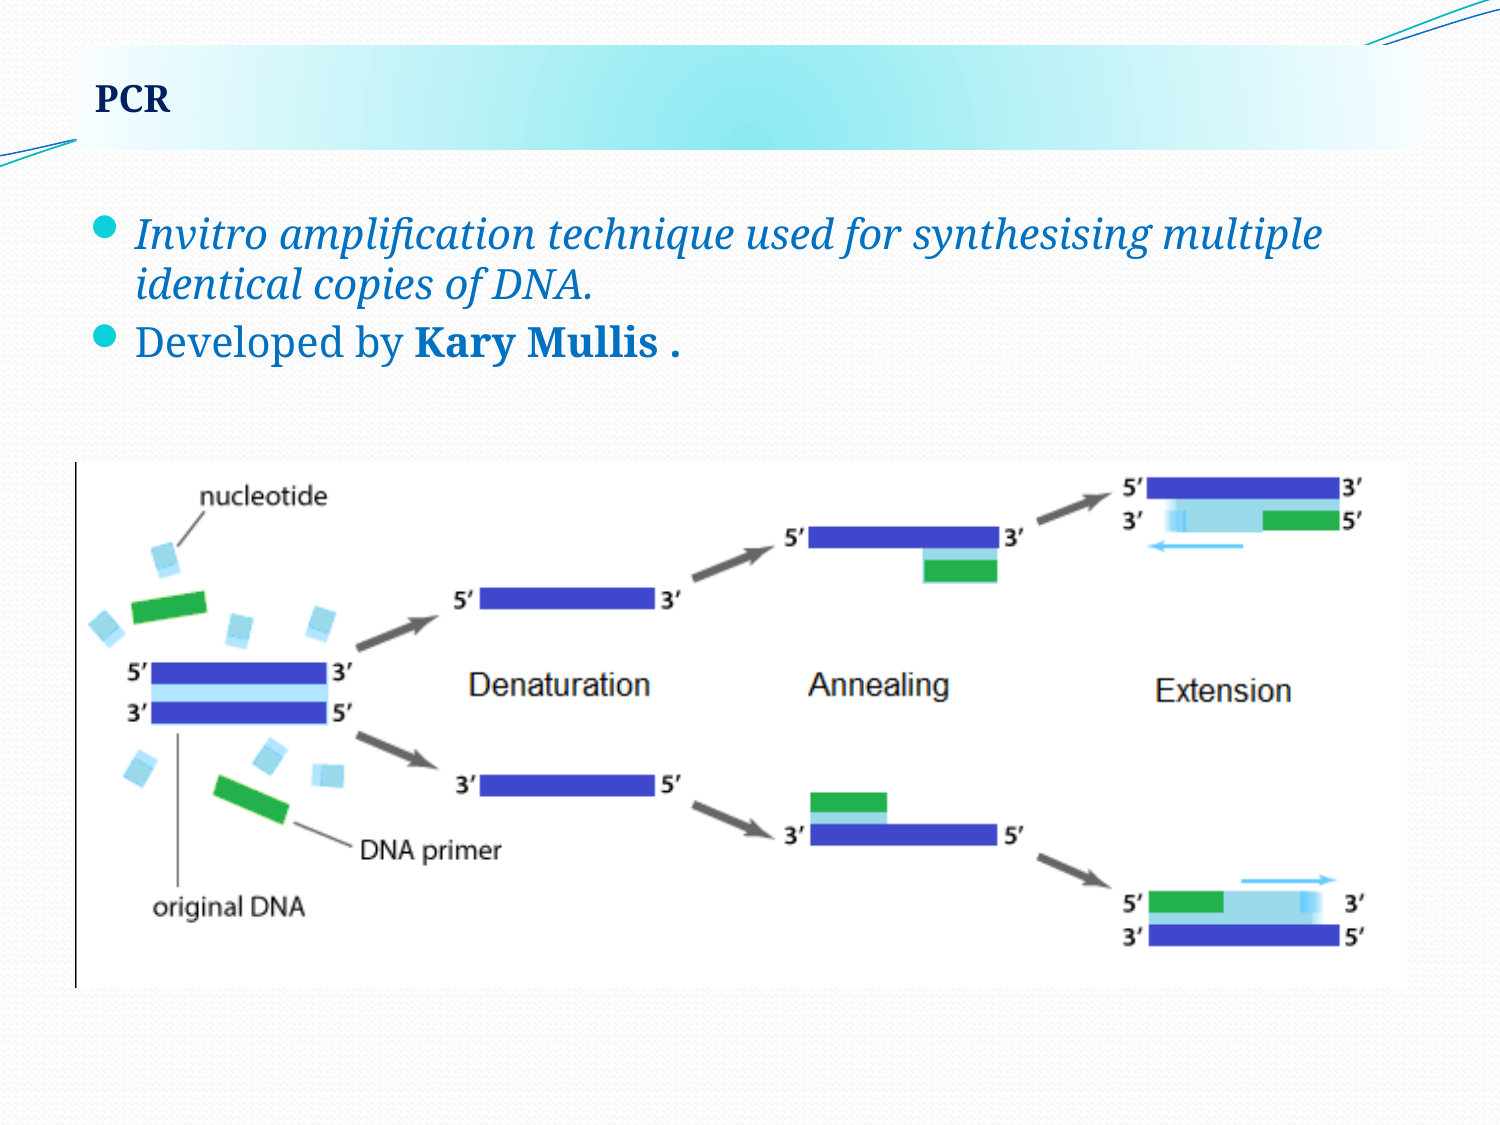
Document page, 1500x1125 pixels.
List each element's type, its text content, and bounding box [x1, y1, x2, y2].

list Invitro amplification technique used for synthesising multiple identical copies of DNA. Developed by Kary Mullis . [75, 200, 1413, 438]
picture [74, 462, 1407, 988]
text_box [74, 44, 1426, 151]
